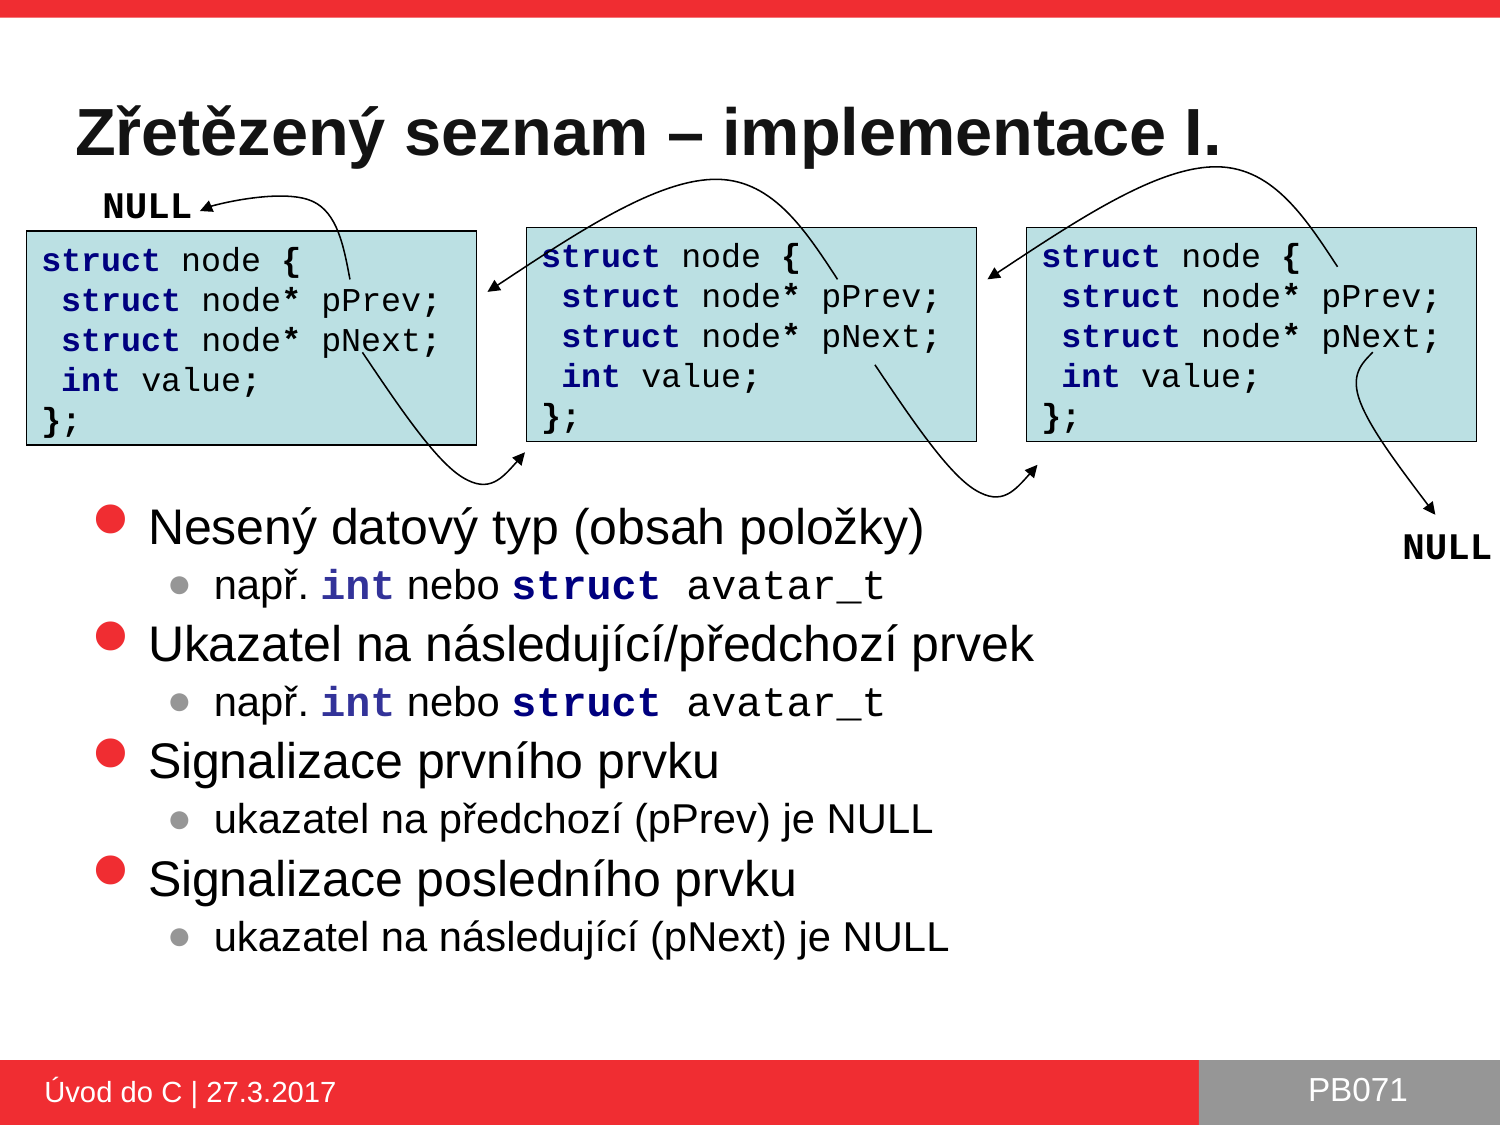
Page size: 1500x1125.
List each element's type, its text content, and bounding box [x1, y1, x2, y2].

text_box struct node { struct node* pPrev; struct node* pNext; int value; }; [26, 230, 477, 446]
title Zřetězený seznam – implementace I. [75, 45, 1471, 208]
list Nesený datový typ (obsah položky) např. int nebo struct avatar_t Ukazatel na následující/předchozí prvek např. int nebo struct avatar_t Signalizace prvního prvku ukazatel na předchozí (pPrev) je NULL Signalizace posledního prvku ukazatel na následující (pNext) je NULL [76, 231, 1459, 1024]
text_box [208, 195, 351, 280]
footer Úvod do C | 27.3.2017 [29, 1065, 1199, 1125]
text_box [362, 352, 525, 485]
text_box struct node { struct node* pPrev; struct node* pNext; int value; }; [1026, 227, 1477, 442]
text_box NULL [1387, 514, 1500, 575]
text_box struct node { struct node* pPrev; struct node* pNext; int value; }; [526, 227, 977, 442]
text_box [987, 166, 1338, 280]
text_box [487, 179, 838, 292]
text_box [874, 364, 1038, 498]
text_box NULL [87, 173, 208, 234]
text_box [1356, 352, 1436, 514]
